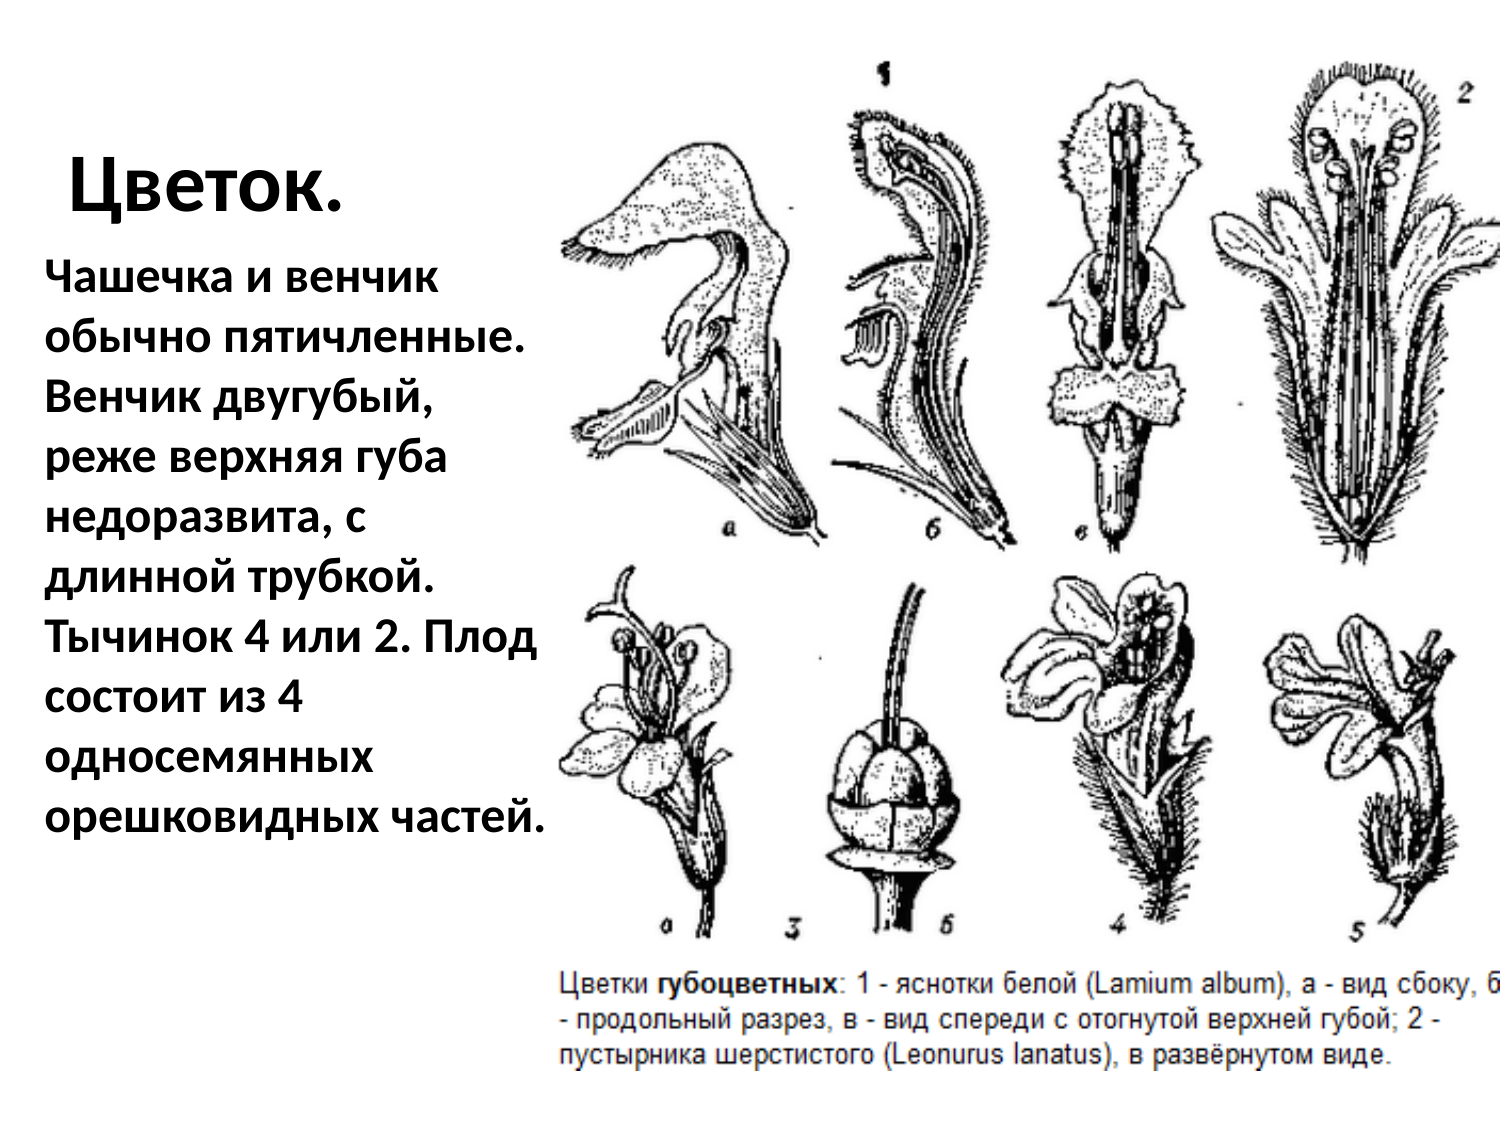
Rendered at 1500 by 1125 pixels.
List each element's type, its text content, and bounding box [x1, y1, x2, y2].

list Чашечка и венчик обычно пятичленные. Венчик двугубый, реже верхняя губа недоразвита, с длинной трубкой. Тычинок 4 или 2. Плод состоит из 4 односемянных орешковидных частей. [29, 235, 543, 1006]
title Цветок. [52, 0, 569, 235]
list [548, 42, 1500, 1071]
